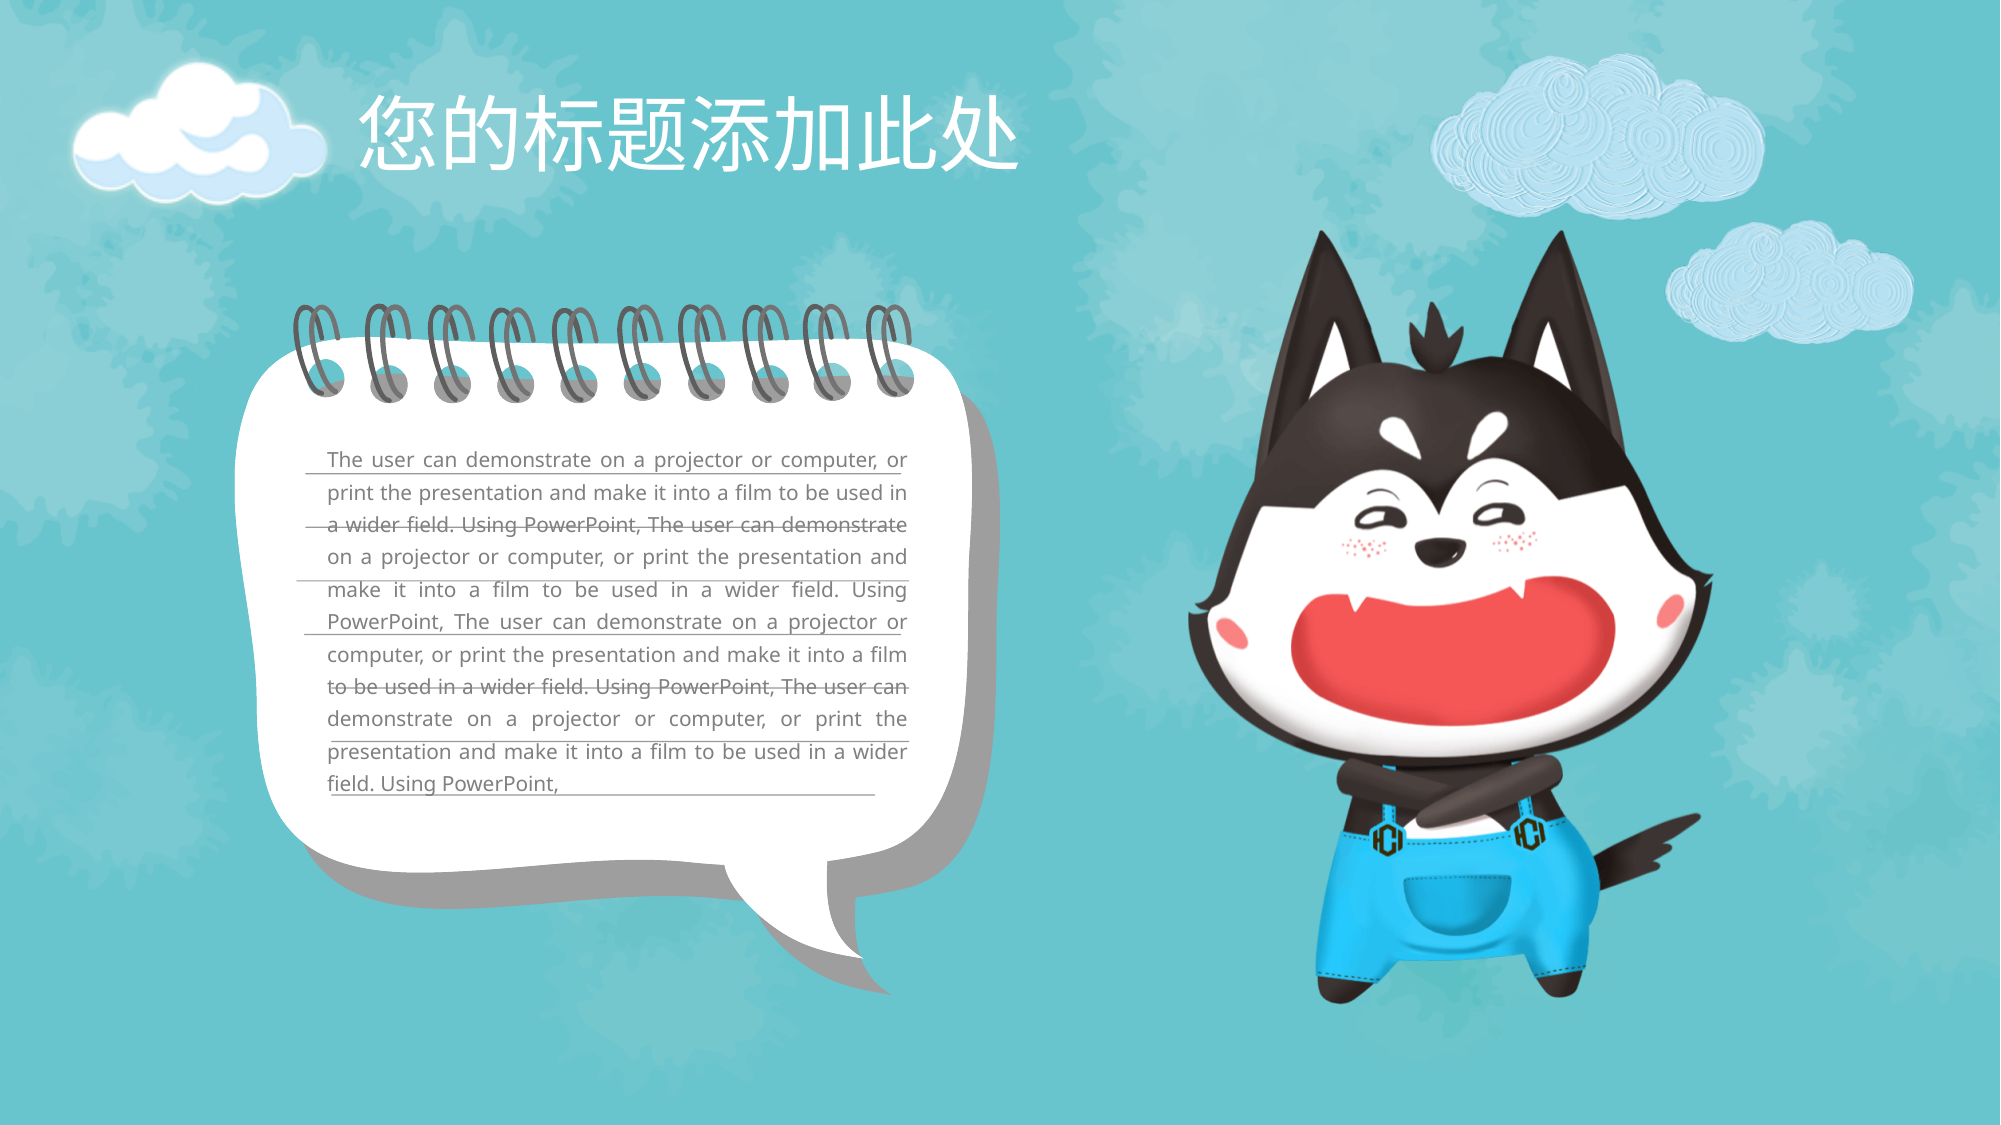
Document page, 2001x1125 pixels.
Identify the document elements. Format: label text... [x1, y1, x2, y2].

picture [0, 0, 2000, 1125]
text_box 您的标题添加此处 [341, 74, 1038, 190]
